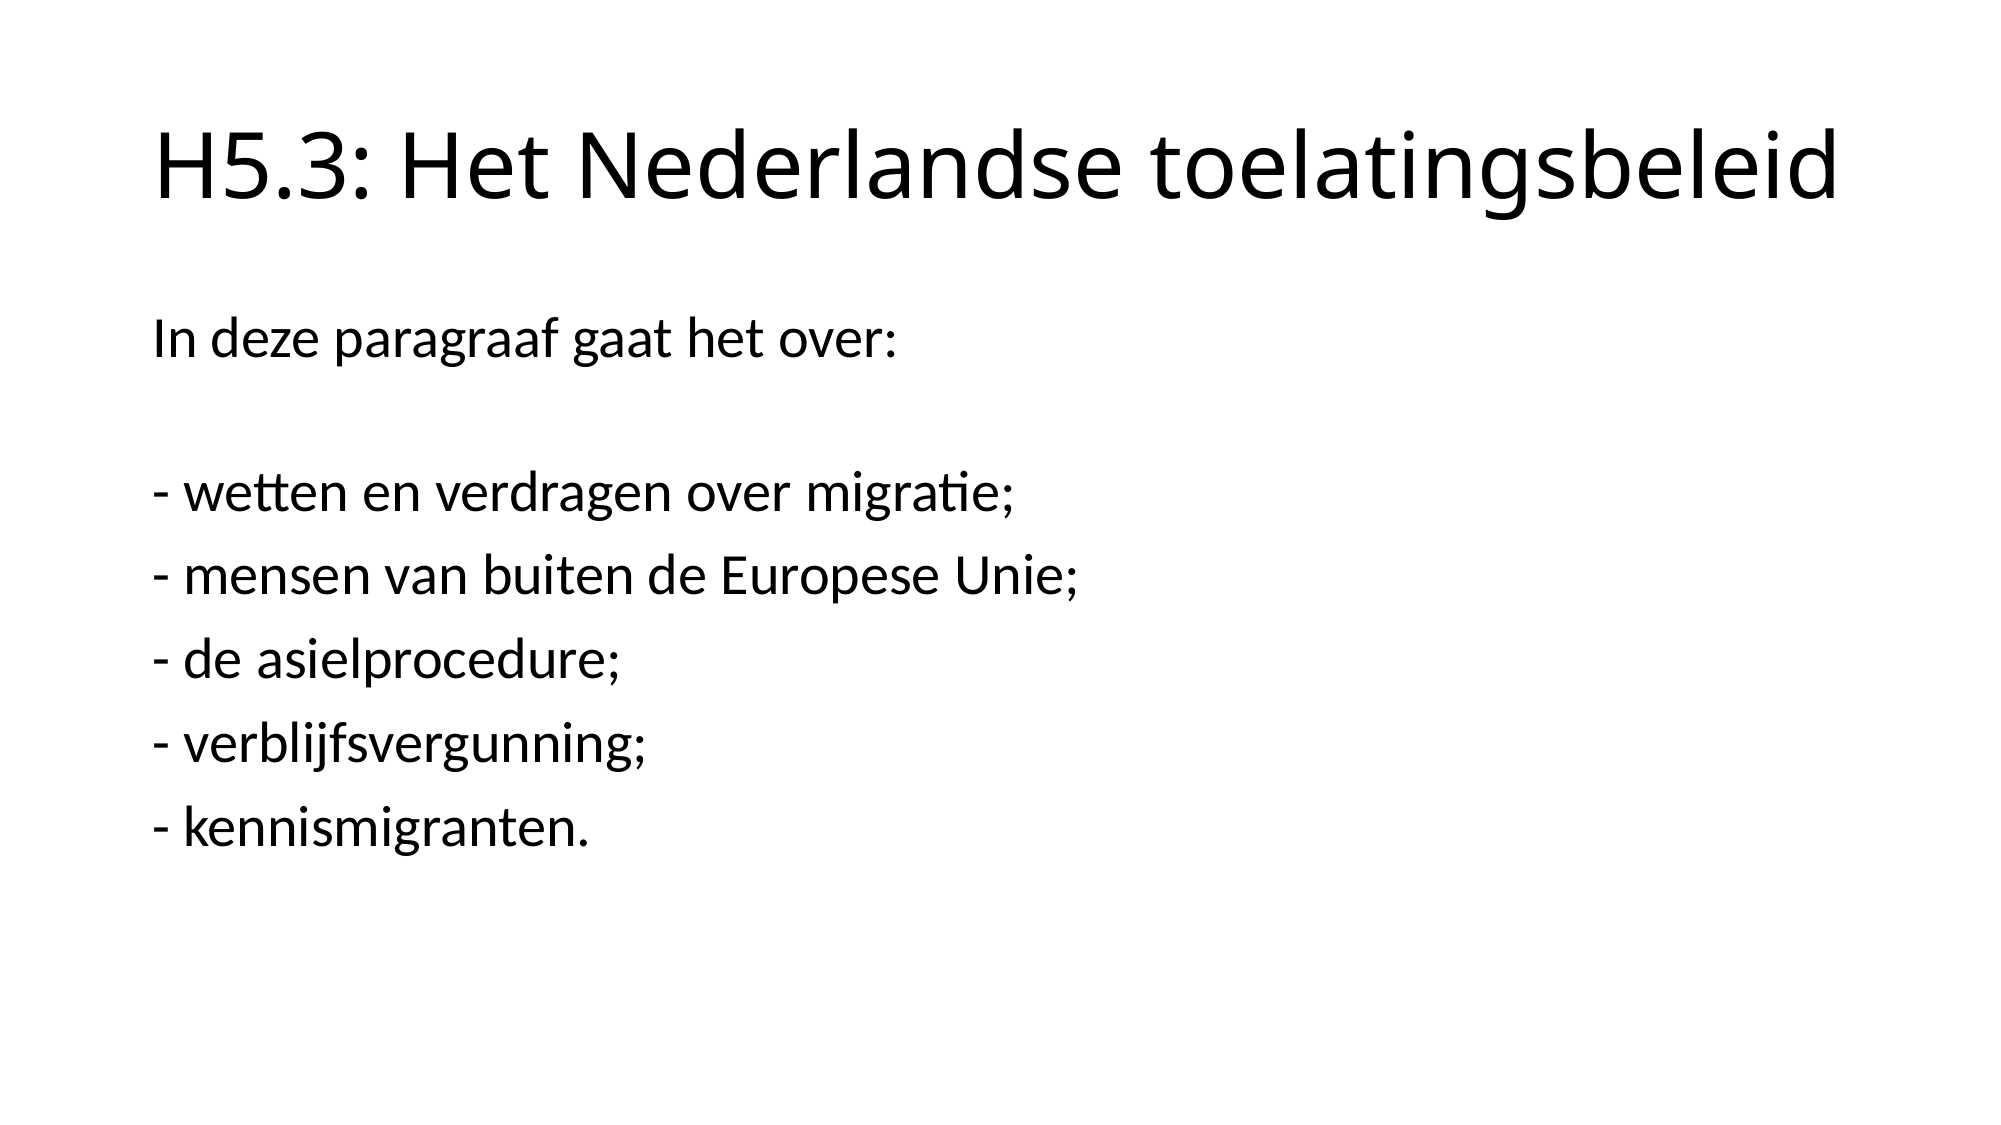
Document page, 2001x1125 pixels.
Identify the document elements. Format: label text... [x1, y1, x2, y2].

title H5.3: Het Nederlandse toelatingsbeleid [137, 59, 1863, 278]
list In deze paragraaf gaat het over: - wetten en verdragen over migratie; - mensen van buiten de Europese Unie; - de asielprocedure; - verblijfsvergunning; - kennismigranten. [137, 299, 1863, 1014]
